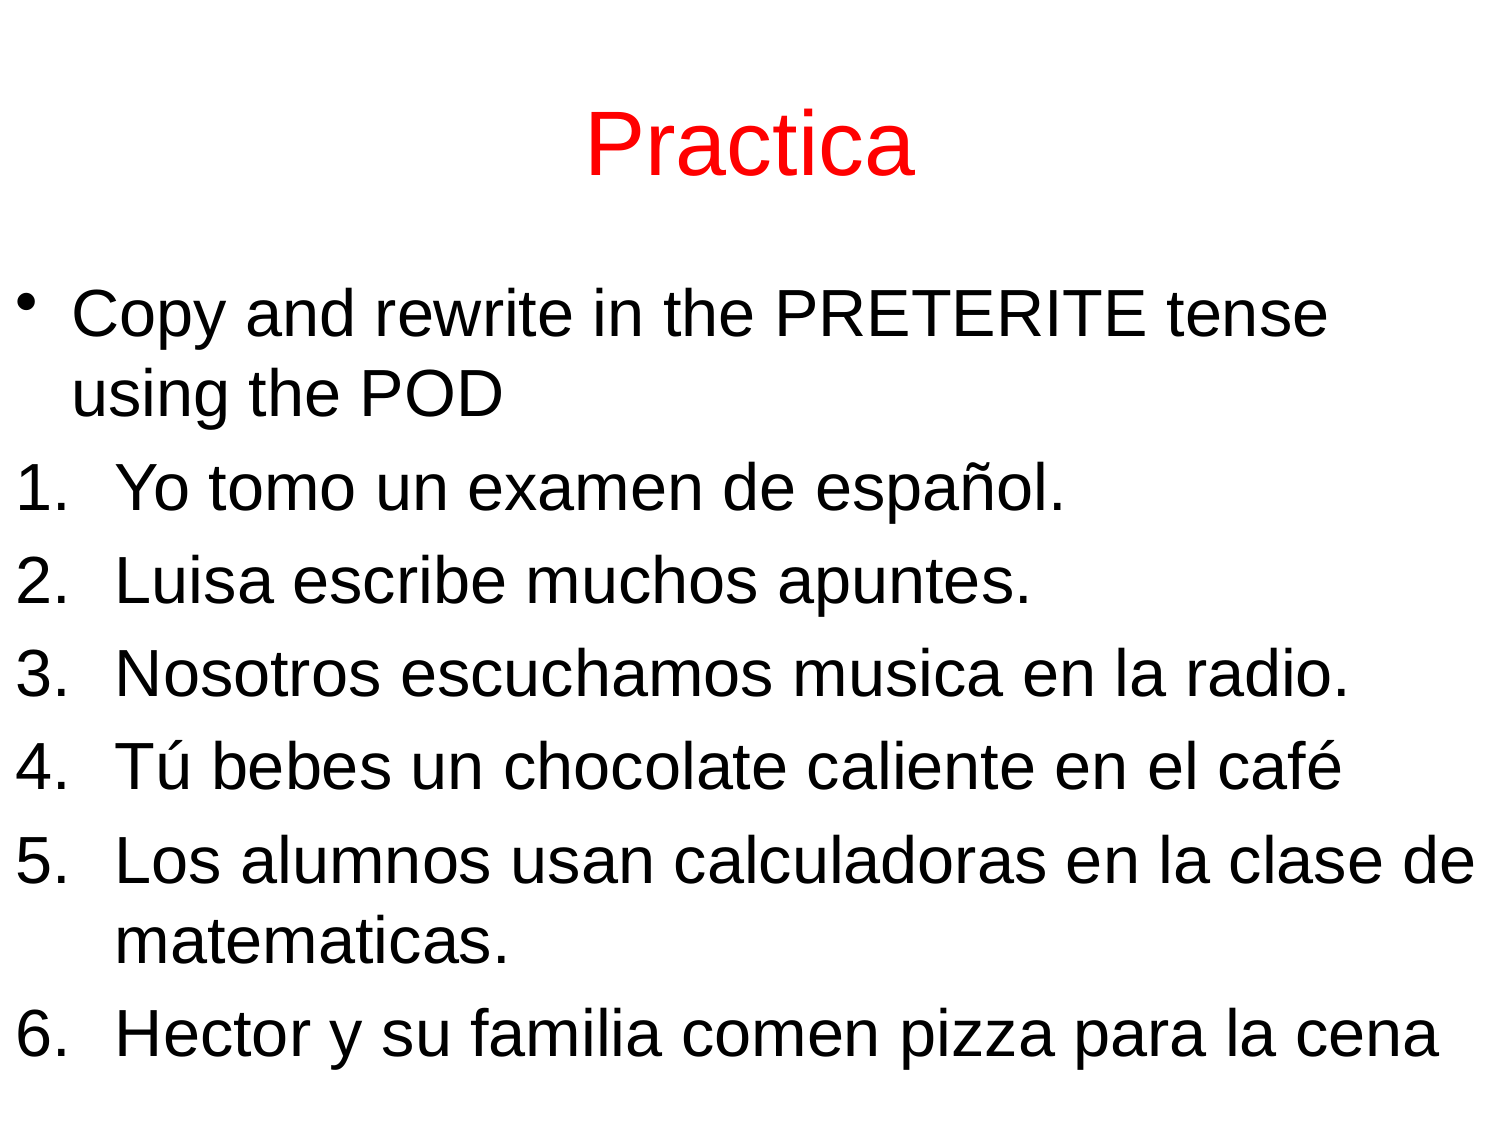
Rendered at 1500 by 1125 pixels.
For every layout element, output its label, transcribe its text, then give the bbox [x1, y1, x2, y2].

title Practica [75, 45, 1425, 233]
list Copy and rewrite in the PRETERITE tense using the POD Yo tomo un examen de español. Luisa escribe muchos apuntes. Nosotros escuchamos musica en la radio. Tú bebes un chocolate caliente en el café Los alumnos usan calculadoras en la clase de matematicas. Hector y su familia comen pizza para la cena [0, 262, 1500, 1005]
